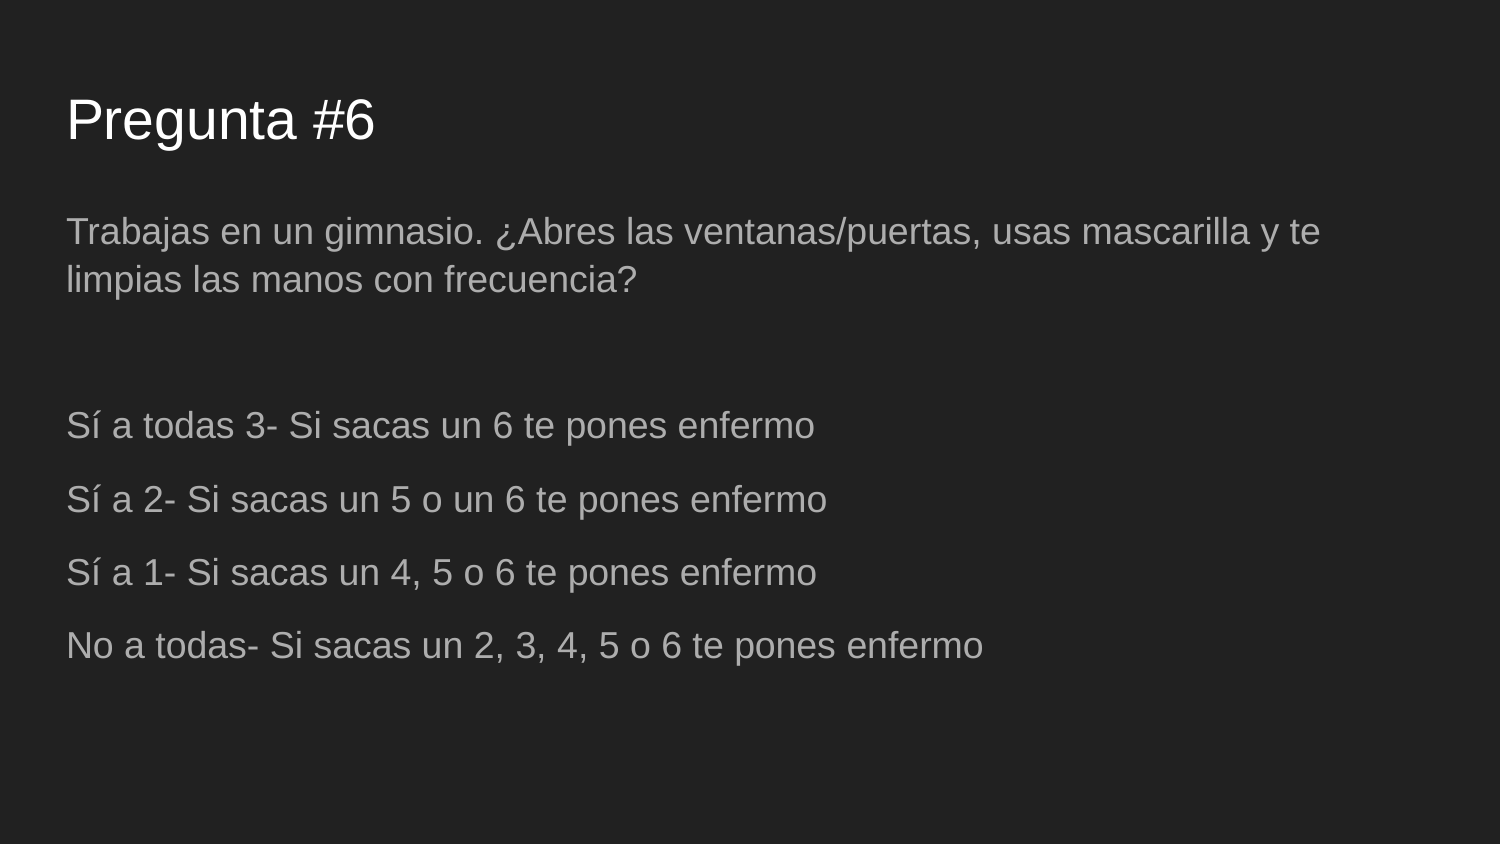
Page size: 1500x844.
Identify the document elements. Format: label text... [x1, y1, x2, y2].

list Trabajas en un gimnasio. ¿Abres las ventanas/puertas, usas mascarilla y te limpias las manos con frecuencia? Sí a todas 3- Si sacas un 6 te pones enfermo Sí a 2- Si sacas un 5 o un 6 te pones enfermo Sí a 1- Si sacas un 4, 5 o 6 te pones enfermo No a todas- Si sacas un 2, 3, 4, 5 o 6 te pones enfermo [51, 189, 1449, 750]
title Pregunta #6 [51, 72, 1449, 167]
